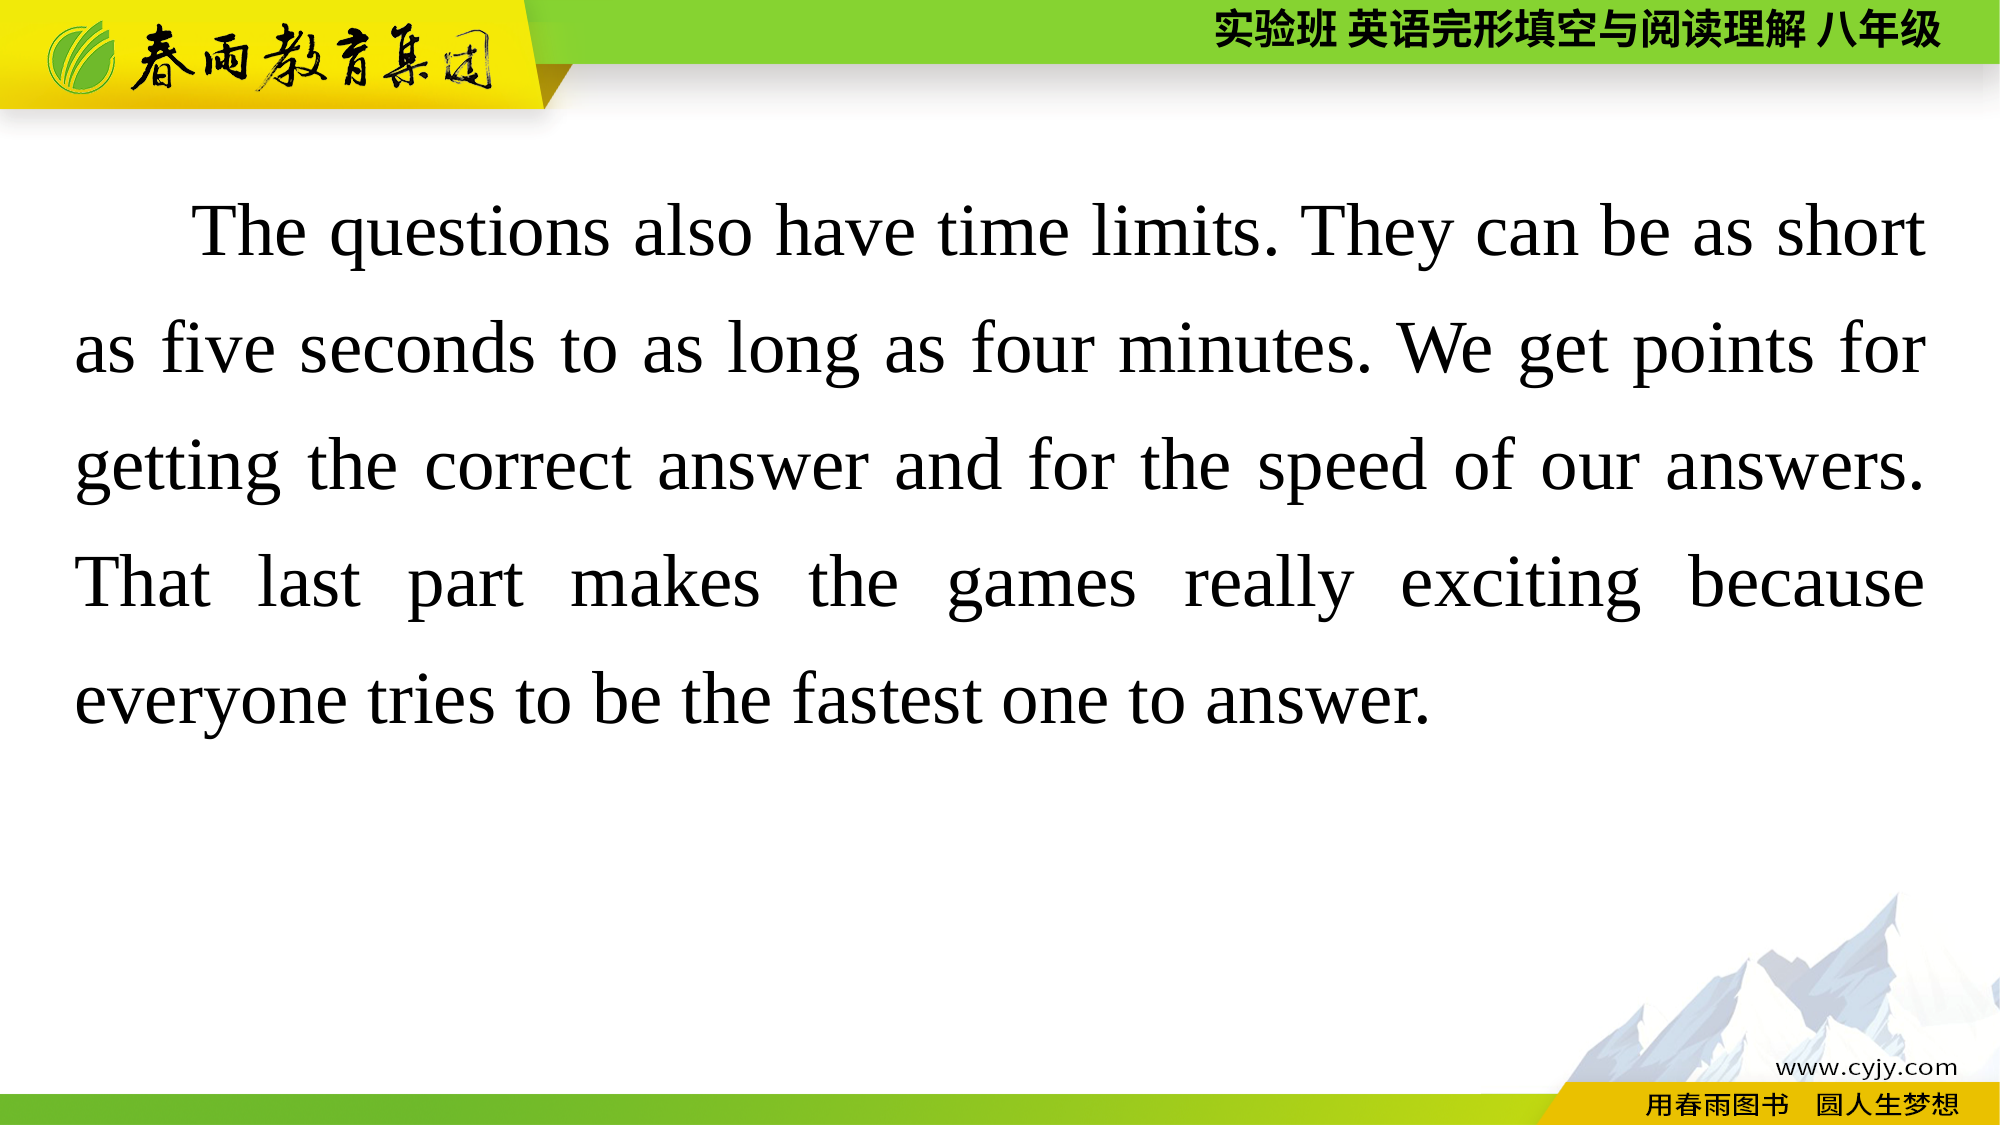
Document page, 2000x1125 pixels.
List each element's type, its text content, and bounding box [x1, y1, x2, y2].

list The questions also have time limits. They can be as short as five seconds to as long as four minutes. We get points for getting the correct answer and for the speed of our answers. That last part makes the games really exciting because everyone tries to be the fastest one to answer. [59, 145, 1944, 740]
picture [0, 0, 2000, 1125]
